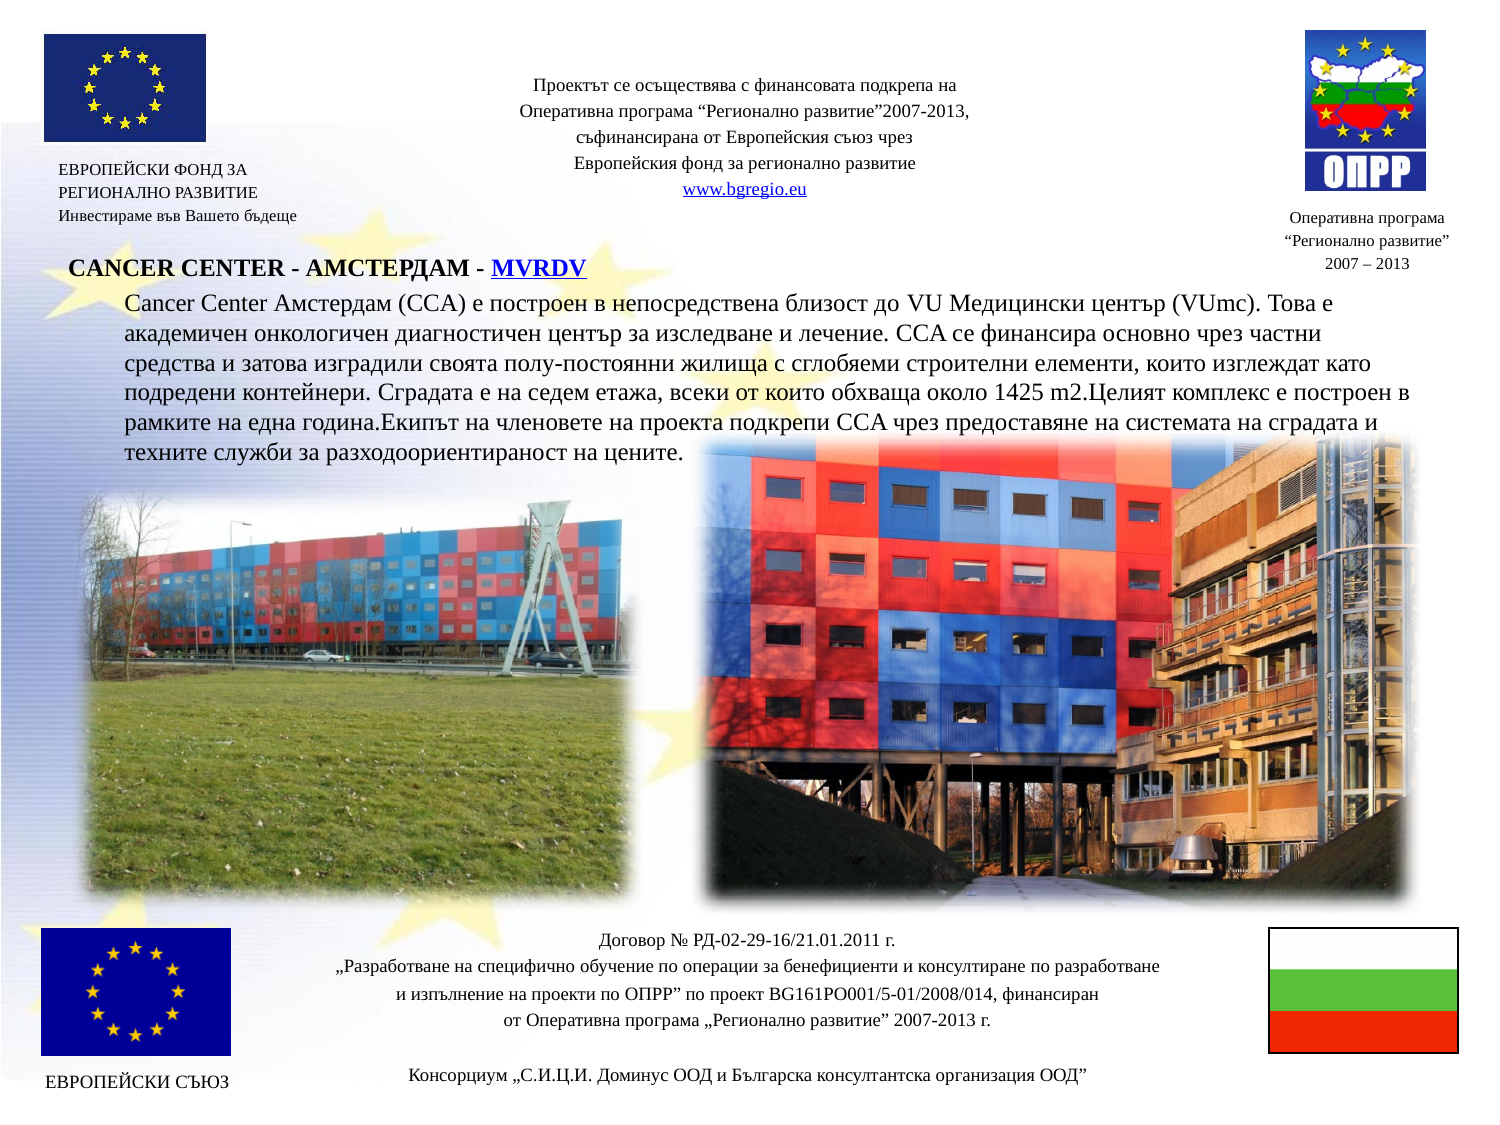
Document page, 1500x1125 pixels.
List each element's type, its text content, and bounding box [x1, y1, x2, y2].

picture [0, 0, 1500, 1125]
list CANCER CENTER - АМСТЕРДАМ - MVRDV Cancer Center Амстердам (CCA) е построен в непосредствена близост до VU Медицински център (VUmc). Това е академичен онкологичен диагностичен център за изследване и лечение. CCA се финансира основно чрез частни средства и затова изградили своята полу-постоянни жилища с сглобяеми строителни елементи, които изглеждат като подредени контейнери. Сградата е на седем етажа, всеки от които обхваща около 1425 m2.Целият комплекс е построен в рамките на една година.Екипът на членовете на проекта подкрепи CCA чрез предоставяне на системата на сградата и техните служби за разходоориентираност на цените. [53, 243, 1430, 480]
